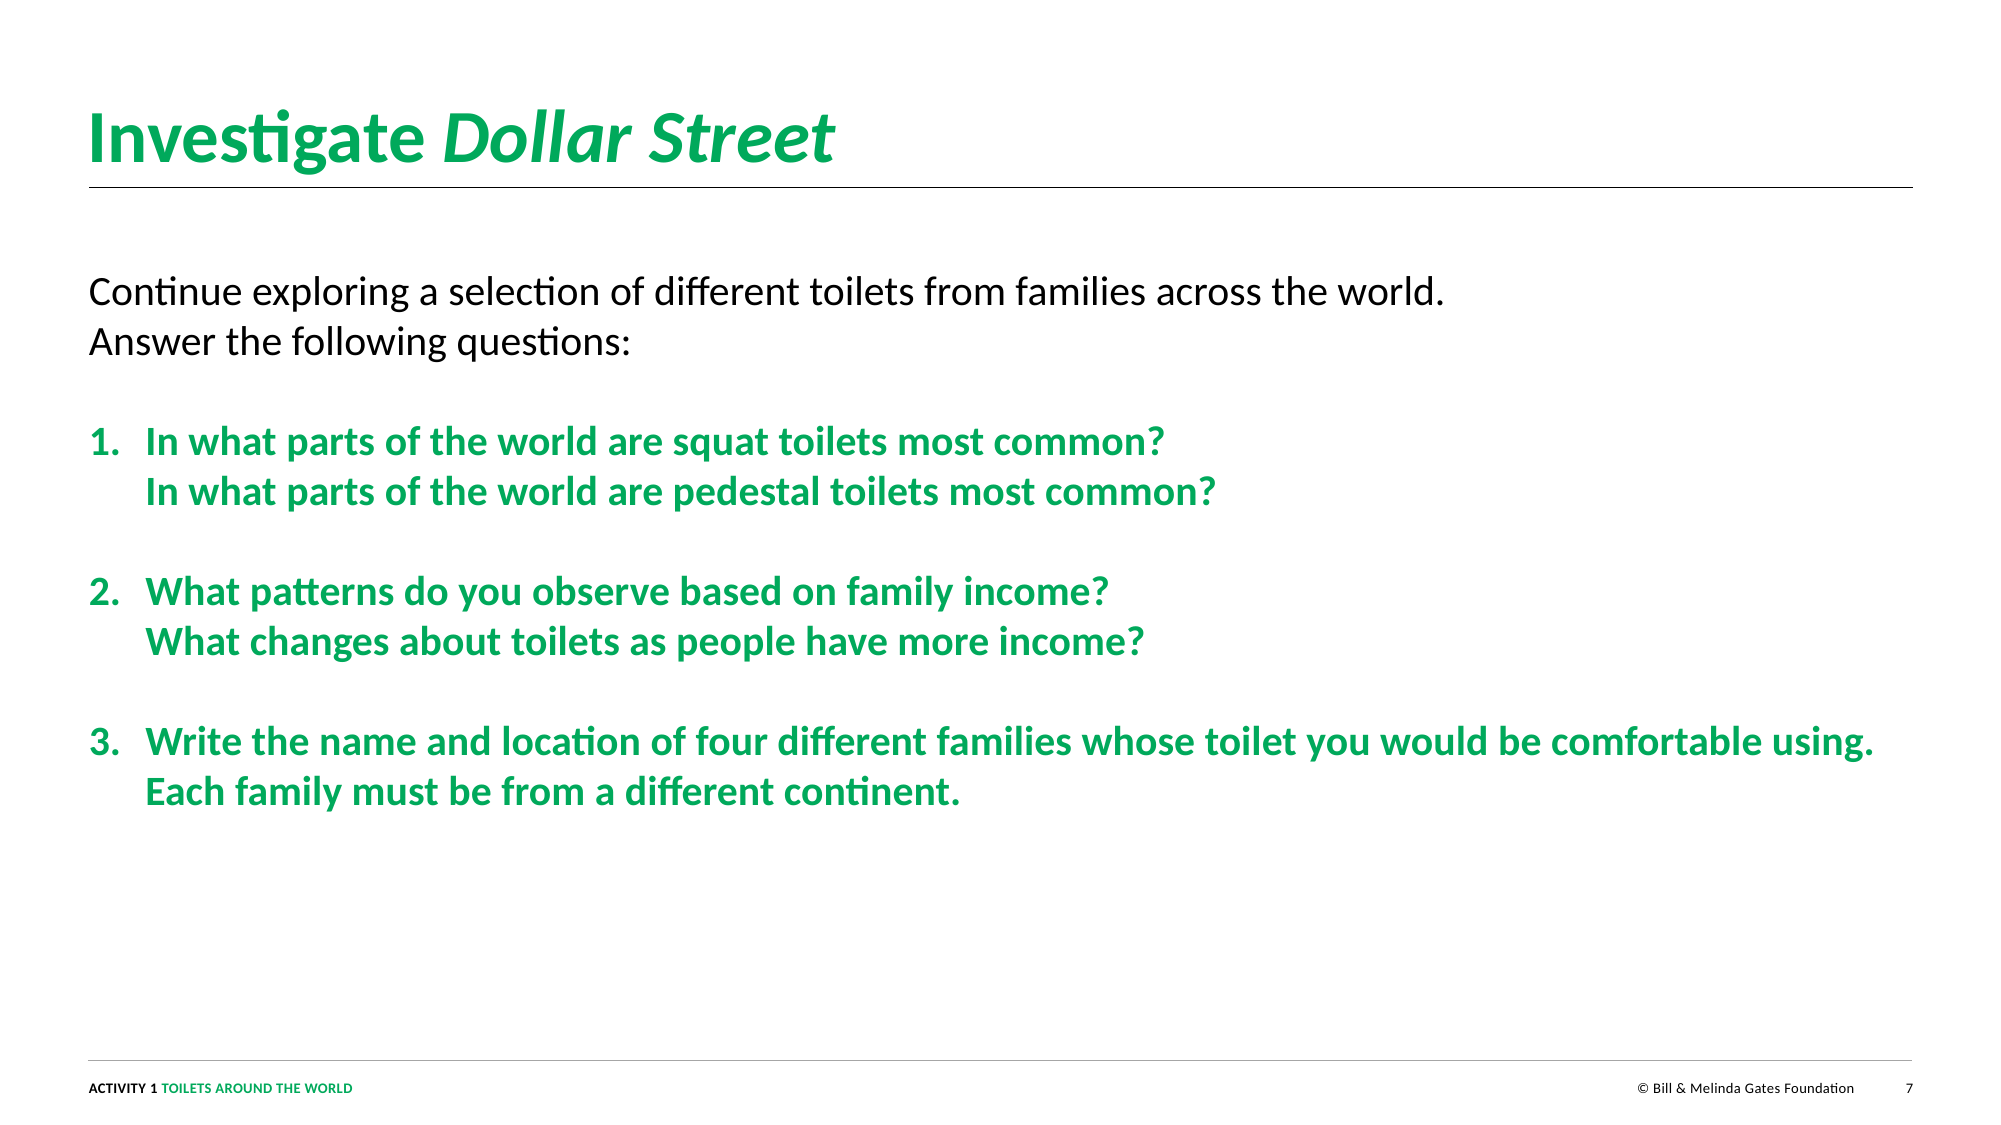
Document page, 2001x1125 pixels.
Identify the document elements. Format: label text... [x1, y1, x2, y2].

slide_number 7 [1871, 1078, 1913, 1097]
list Continue exploring a selection of different toilets from families across the world. Answer the following questions: In what parts of the world are squat toilets most common? In what parts of the world are pedestal toilets most common? What patterns do you observe based on family income? What changes about toilets as people have more income? Write the name and location of four different families whose toilet you would be comfortable using. Each family must be from a different continent. [89, 256, 1913, 1019]
footer ACTIVITY 1 TOILETS AROUND THE WORLD [89, 1079, 765, 1097]
title Investigate Dollar Street [87, 87, 1913, 148]
